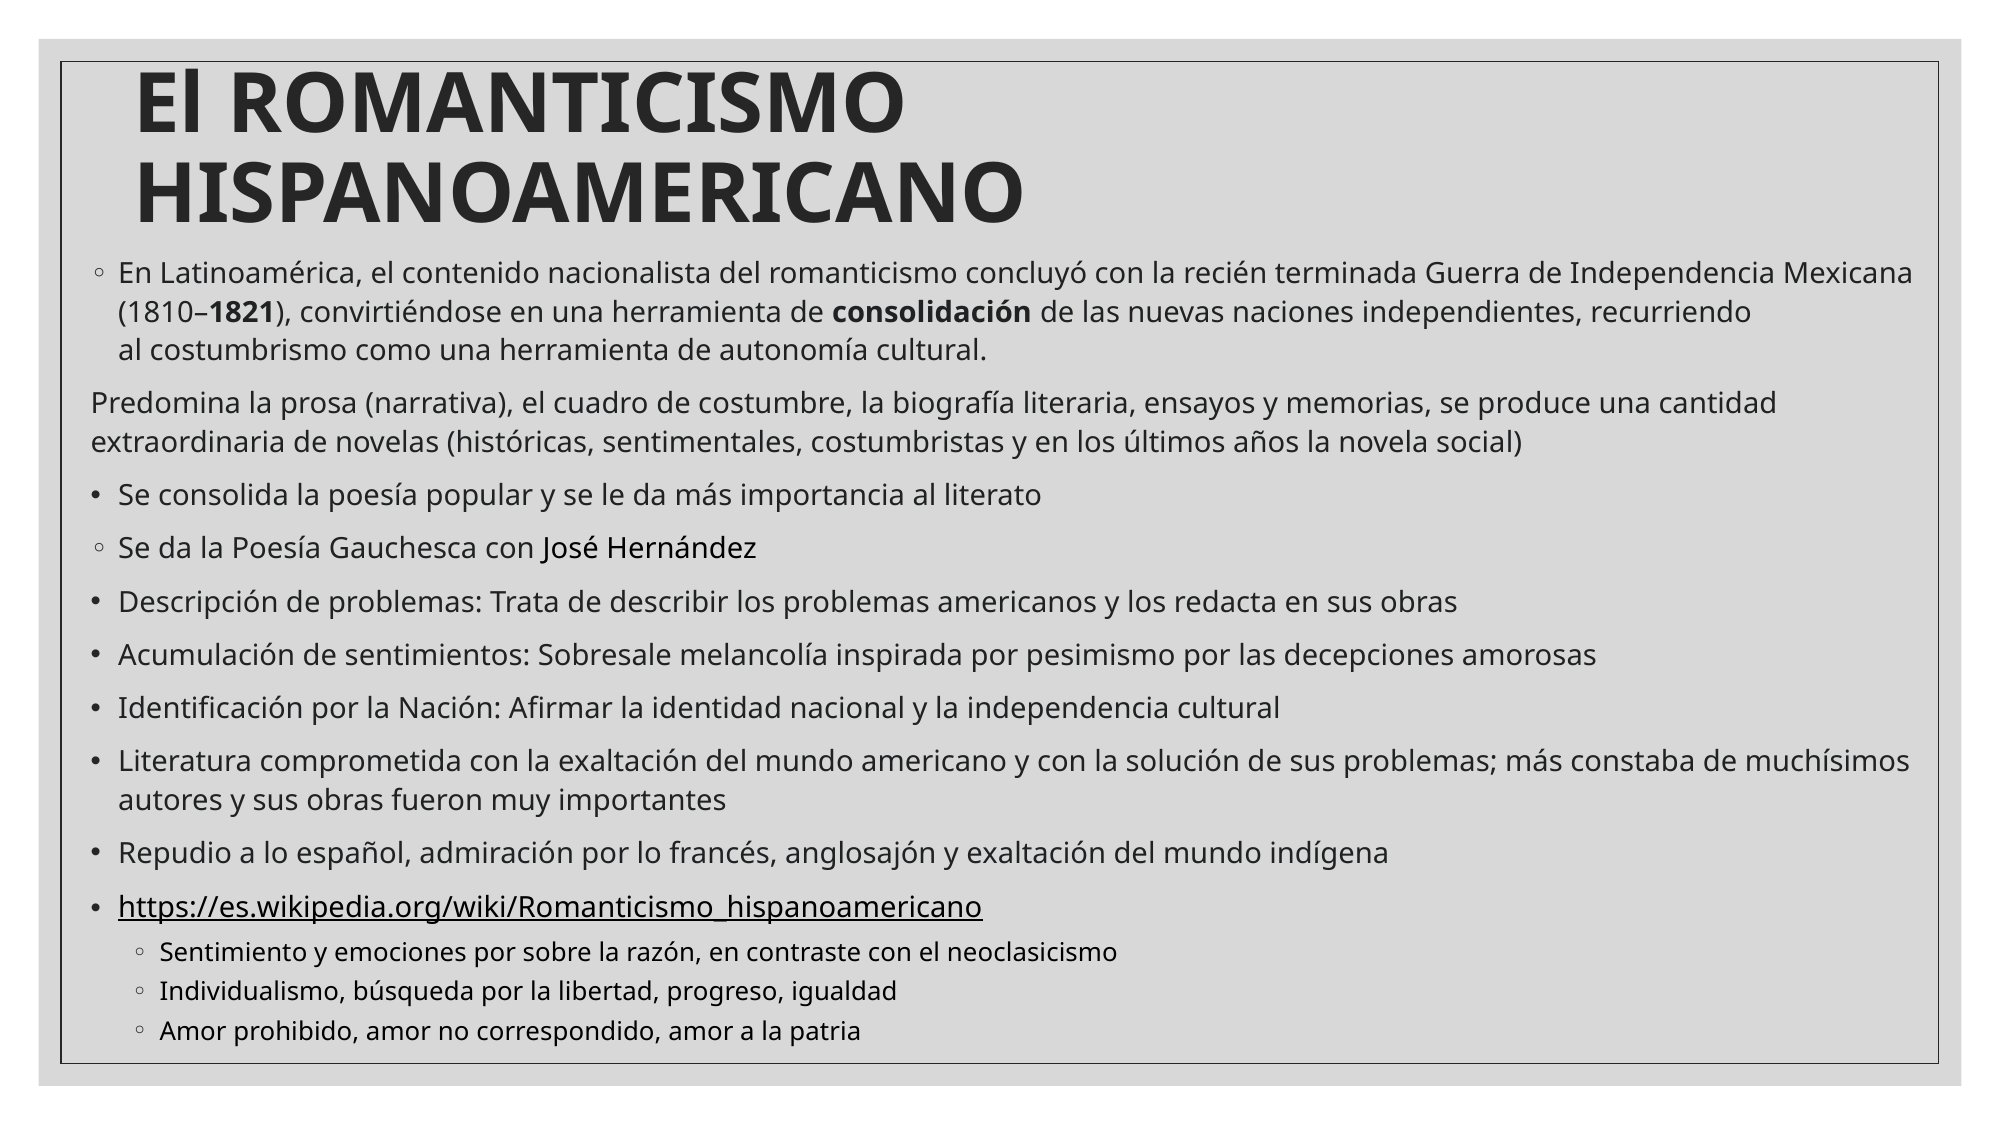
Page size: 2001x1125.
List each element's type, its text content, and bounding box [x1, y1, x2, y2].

list En Latinoamérica, el contenido nacionalista del romanticismo concluyó con la recién terminada Guerra de Independencia Mexicana (1810–1821), convirtiéndose en una herramienta de consolidación de las nuevas naciones independientes, recurriendo al costumbrismo como una herramienta de autonomía cultural. Predomina la prosa (narrativa), el cuadro de costumbre, la biografía literaria, ensayos y memorias, se produce una cantidad extraordinaria de novelas (históricas, sentimentales, costumbristas y en los últimos años la novela social) Se consolida la poesía popular y se le da más importancia al literato Se da la Poesía Gauchesca con José Hernández Descripción de problemas: Trata de describir los problemas americanos y los redacta en sus obras Acumulación de sentimientos: Sobresale melancolía inspirada por pesimismo por las decepciones amorosas Identificación por la Nación: Afirmar la identidad nacional y la independencia cultural Literatura comprometida con la exaltación del mundo americano y con la solución de sus problemas; más constaba de muchísimos autores y sus obras fueron muy importantes Repudio a lo español, admiración por lo francés, anglosajón y exaltación del mundo indígena https://es.wikipedia.org/wiki/Romanticismo_hispanoamericano Sentimiento y emociones por sobre la razón, en contraste con el neoclasicismo Individualismo, búsqueda por la libertad, progreso, igualdad Amor prohibido, amor no correspondido, amor a la patria [75, 199, 1939, 1059]
title El ROMANTICISMO HISPANOAMERICANO [118, 66, 1825, 199]
